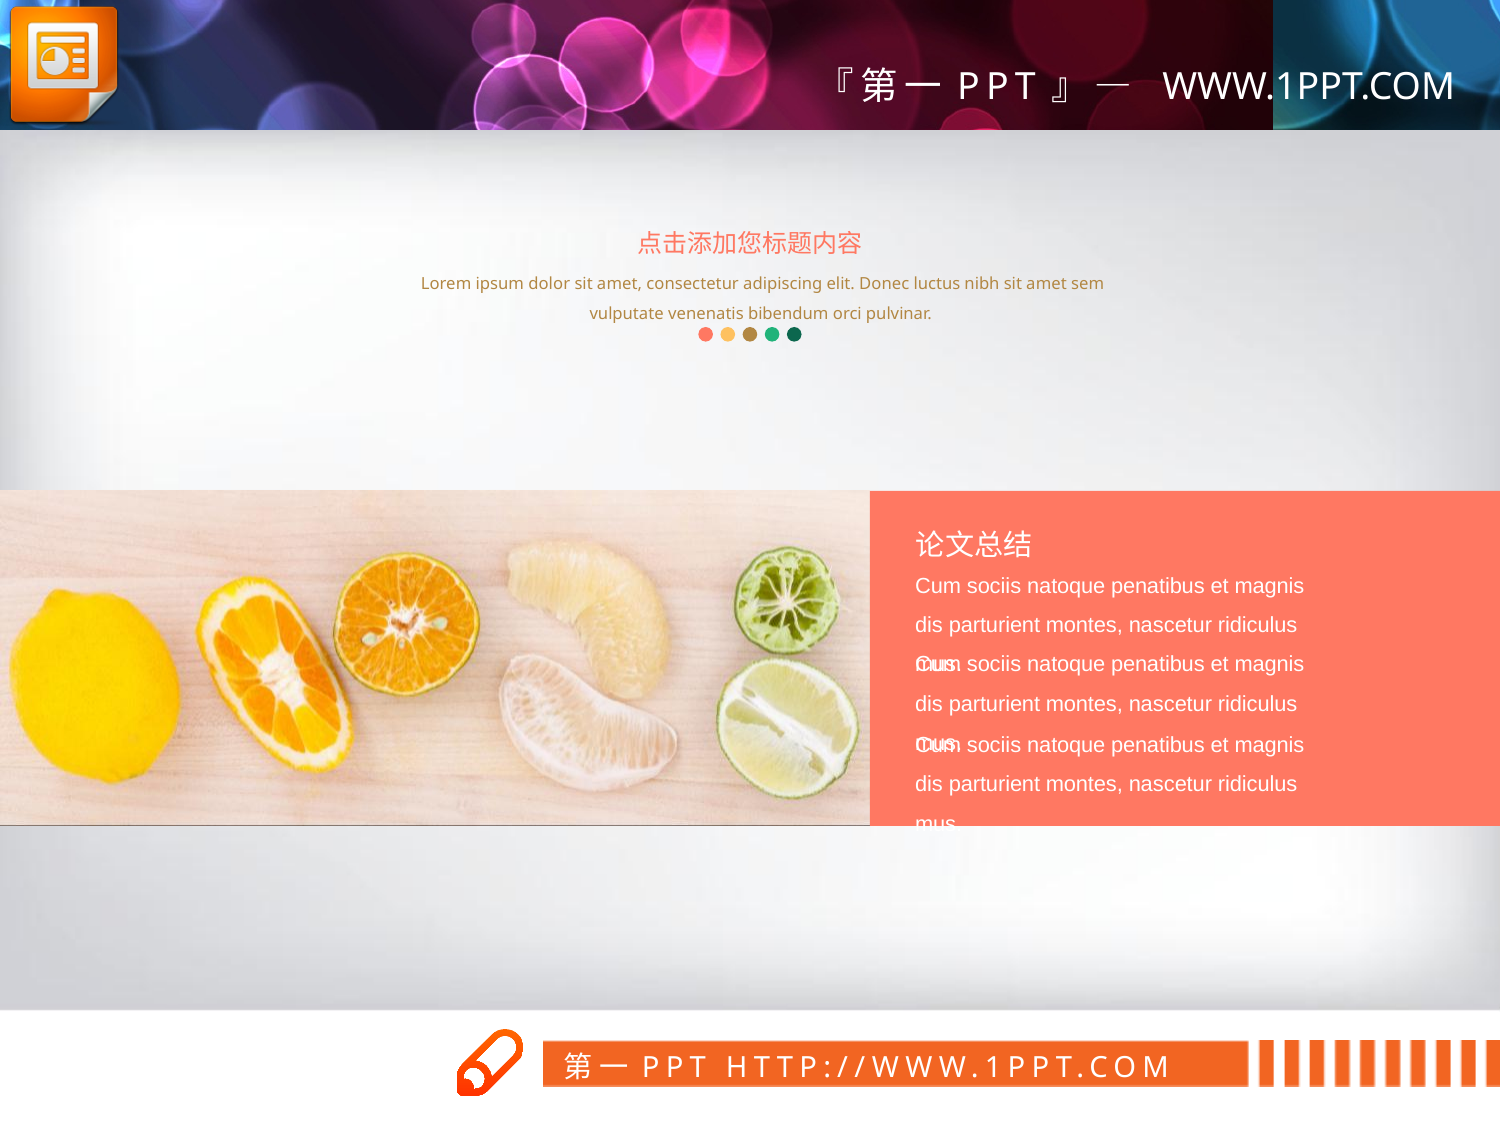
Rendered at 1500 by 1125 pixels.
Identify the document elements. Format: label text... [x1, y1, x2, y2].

text_box Cum sociis natoque penatibus et magnis dis parturient montes, nascetur ridiculus mus. [900, 629, 1338, 709]
picture [543, 1040, 1500, 1087]
text_box 点击添加您标题内容 [622, 219, 878, 255]
text_box 论文总结 [901, 519, 1048, 569]
picture [0, 0, 1500, 1012]
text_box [698, 326, 802, 342]
text_box Cum sociis natoque penatibus et magnis dis parturient montes, nascetur ridiculus mus. [900, 550, 1338, 629]
text_box Lorem ipsum dolor sit amet, consectetur adipiscing elit. Donec luctus nibh sit amet sem vulputate venenatis bibendum orci pulvinar. [404, 255, 1122, 330]
text_box [871, 490, 1500, 826]
text_box Cum sociis natoque penatibus et magnis dis parturient montes, nascetur ridiculus mus. [900, 709, 1338, 843]
